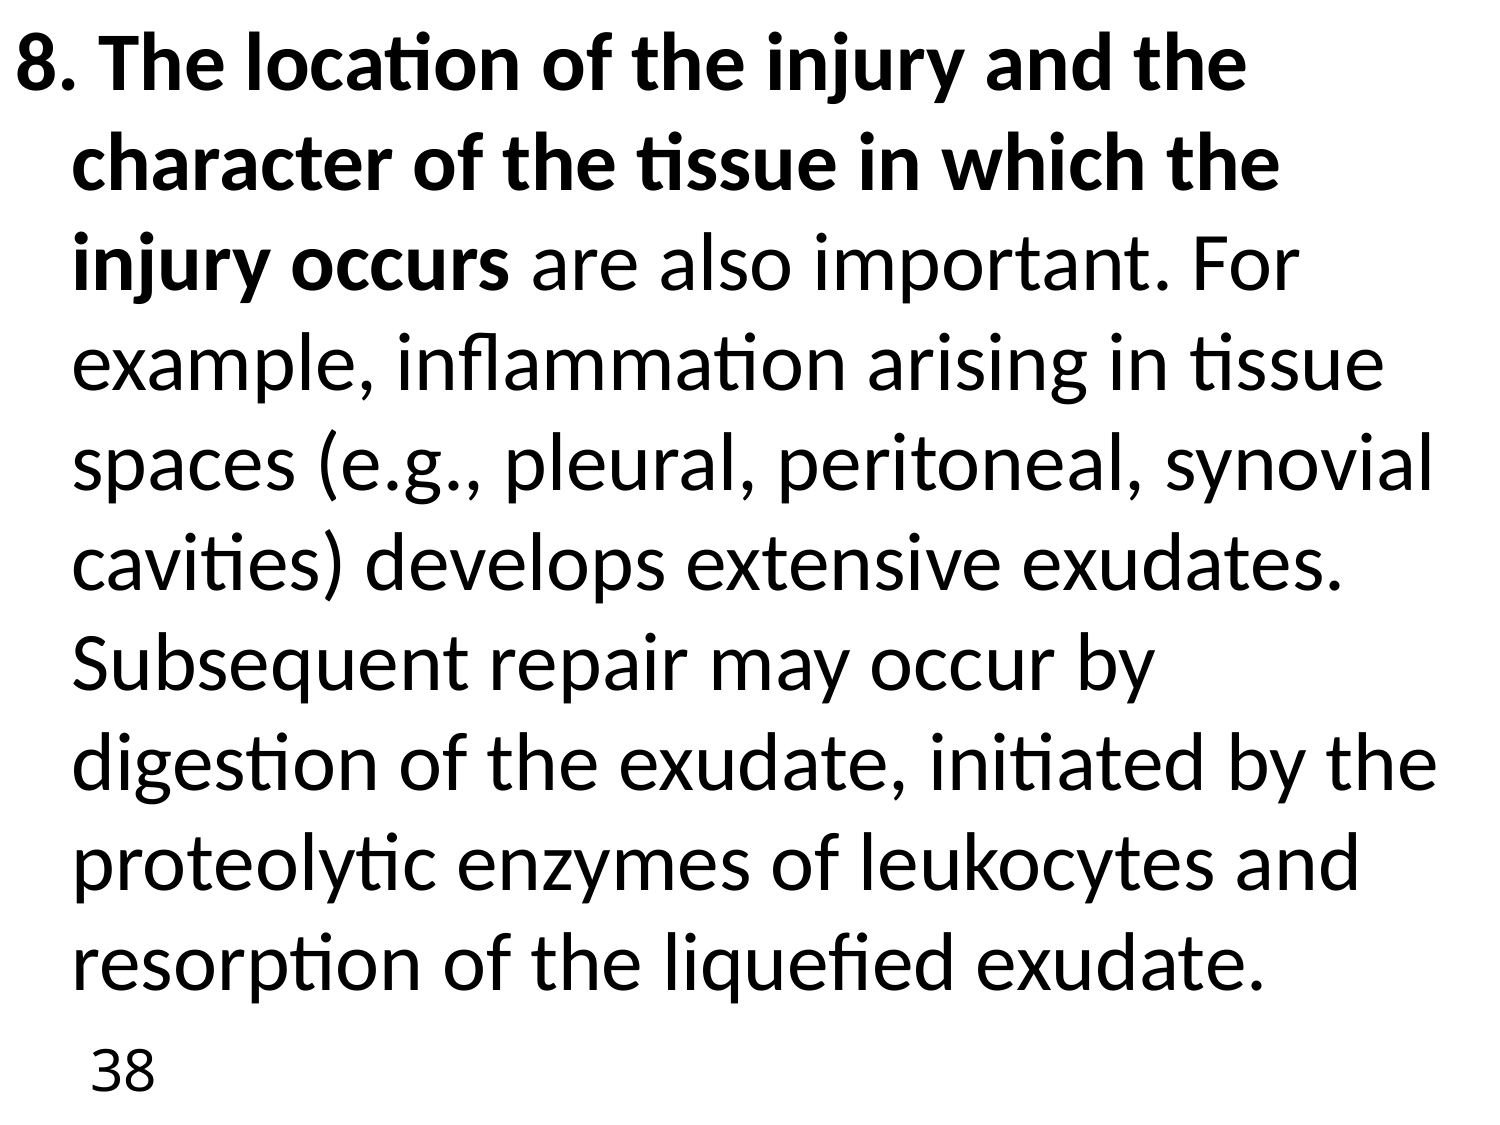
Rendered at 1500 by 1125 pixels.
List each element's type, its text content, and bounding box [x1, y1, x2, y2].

list 8. The location of the injury and the character of the tissue in which the injury occurs are also important. For example, inflammation arising in tissue spaces (e.g., pleural, peritoneal, synovial cavities) develops extensive exudates. Subsequent repair may occur by digestion of the exudate, initiated by the proteolytic enzymes of leukocytes and resorption of the liquefied exudate. [0, 0, 1500, 1125]
slide_number 38 [75, 1042, 425, 1103]
